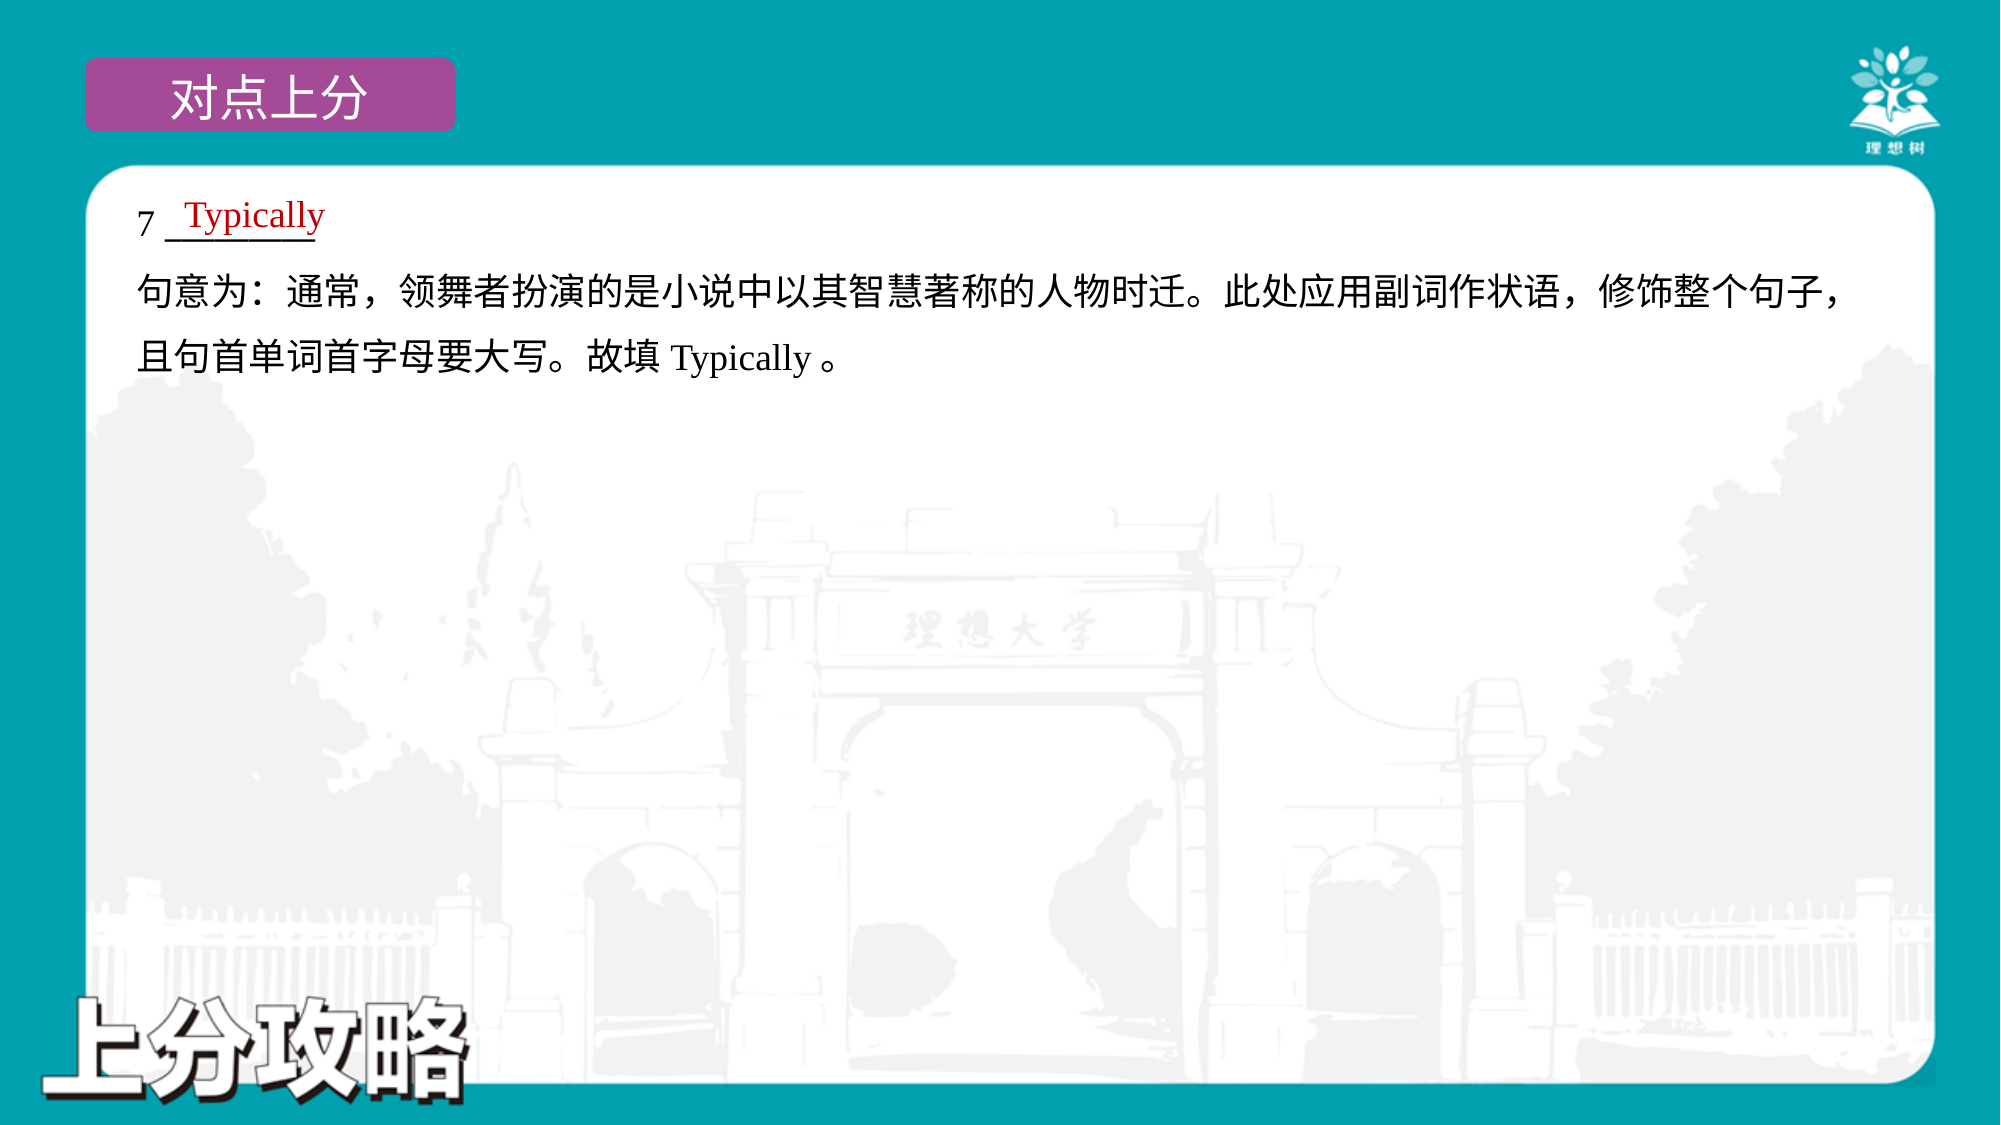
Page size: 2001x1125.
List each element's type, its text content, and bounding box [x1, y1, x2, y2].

text_box 句意为：通常，领舞者扮演的是小说中以其智慧著称的人物时迁。此处应用副词作状语，修饰整个句子， 且句首单词首字母要大写。故填Typically。 [136, 244, 1865, 372]
text_box 7 _________ [136, 176, 1865, 237]
picture [0, 0, 2000, 1125]
text_box Typically [170, 168, 340, 228]
